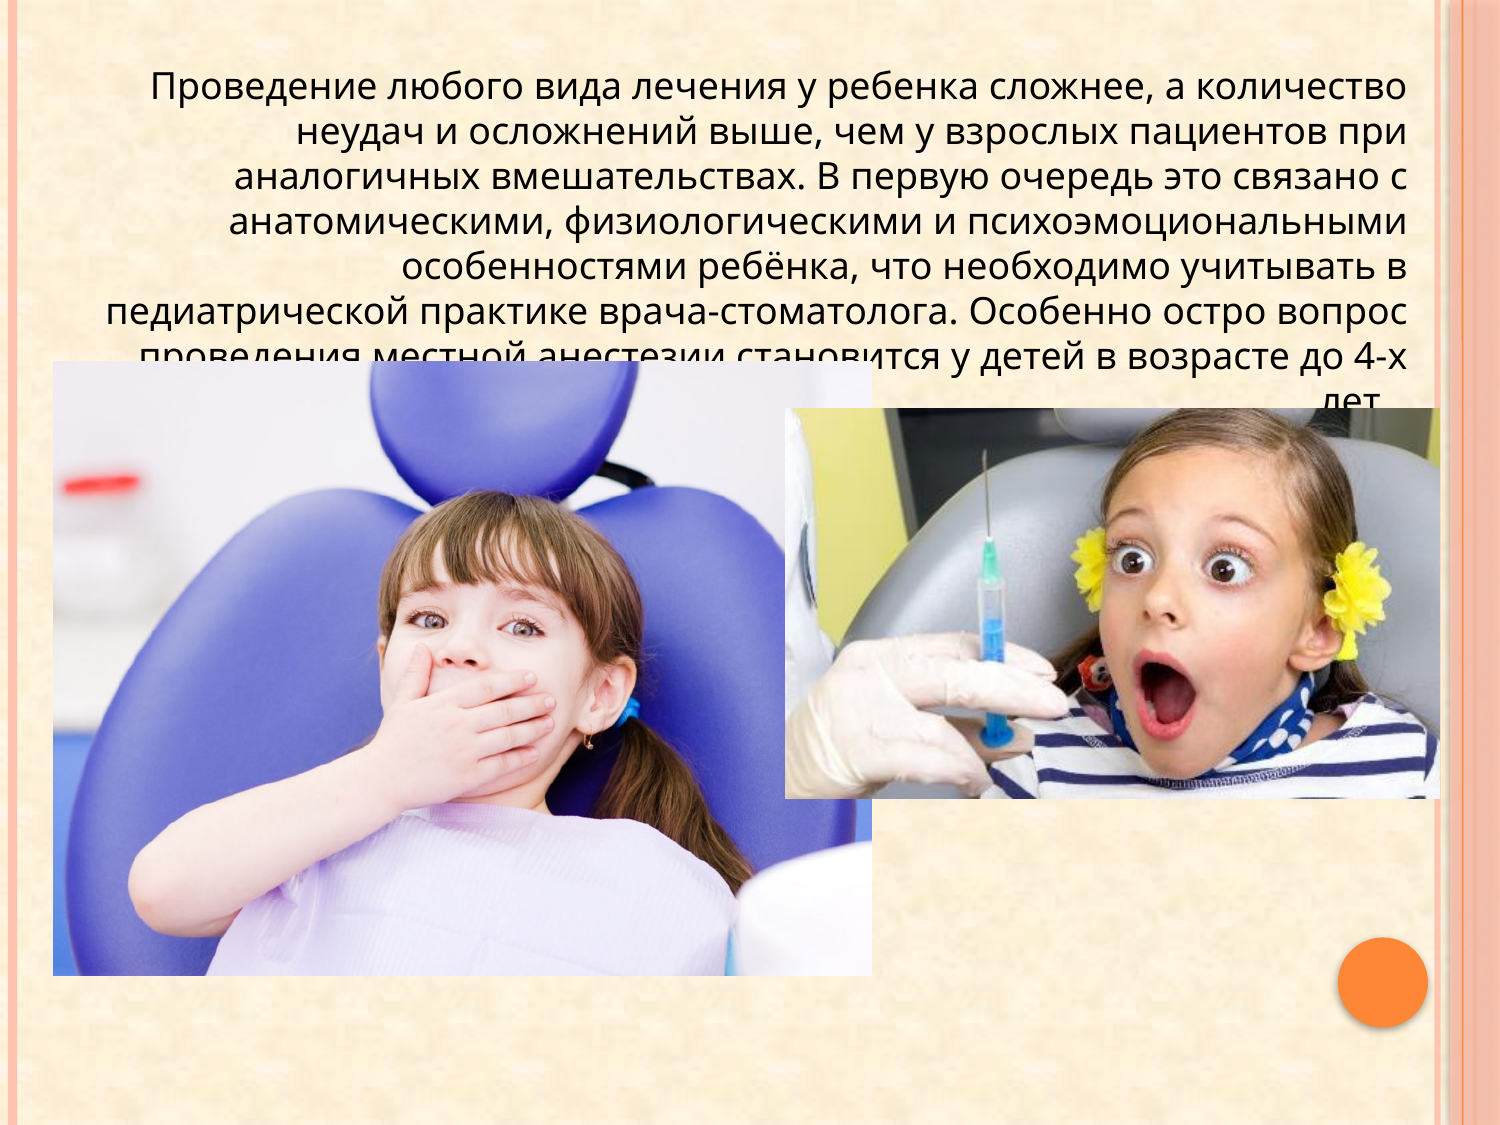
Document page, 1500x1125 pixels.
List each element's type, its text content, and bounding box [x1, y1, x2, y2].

picture [18, 0, 1440, 1125]
list Проведение любого вида лечения у ребенка сложнее, а количество неудач и осложнений выше, чем у взрослых пациентов при аналогичных вмешательствах. В первую очередь это связано с анатомическими, физиологическими и психоэмоциональными особенностями ребёнка, что необходимо учитывать в педиатрической практике врача-стоматолога. Особенно остро вопрос проведения местной анестезии становится у детей в возрасте до 4-х лет. [41, 54, 1424, 1094]
picture [1441, 0, 1449, 1125]
picture [0, 0, 7, 1125]
